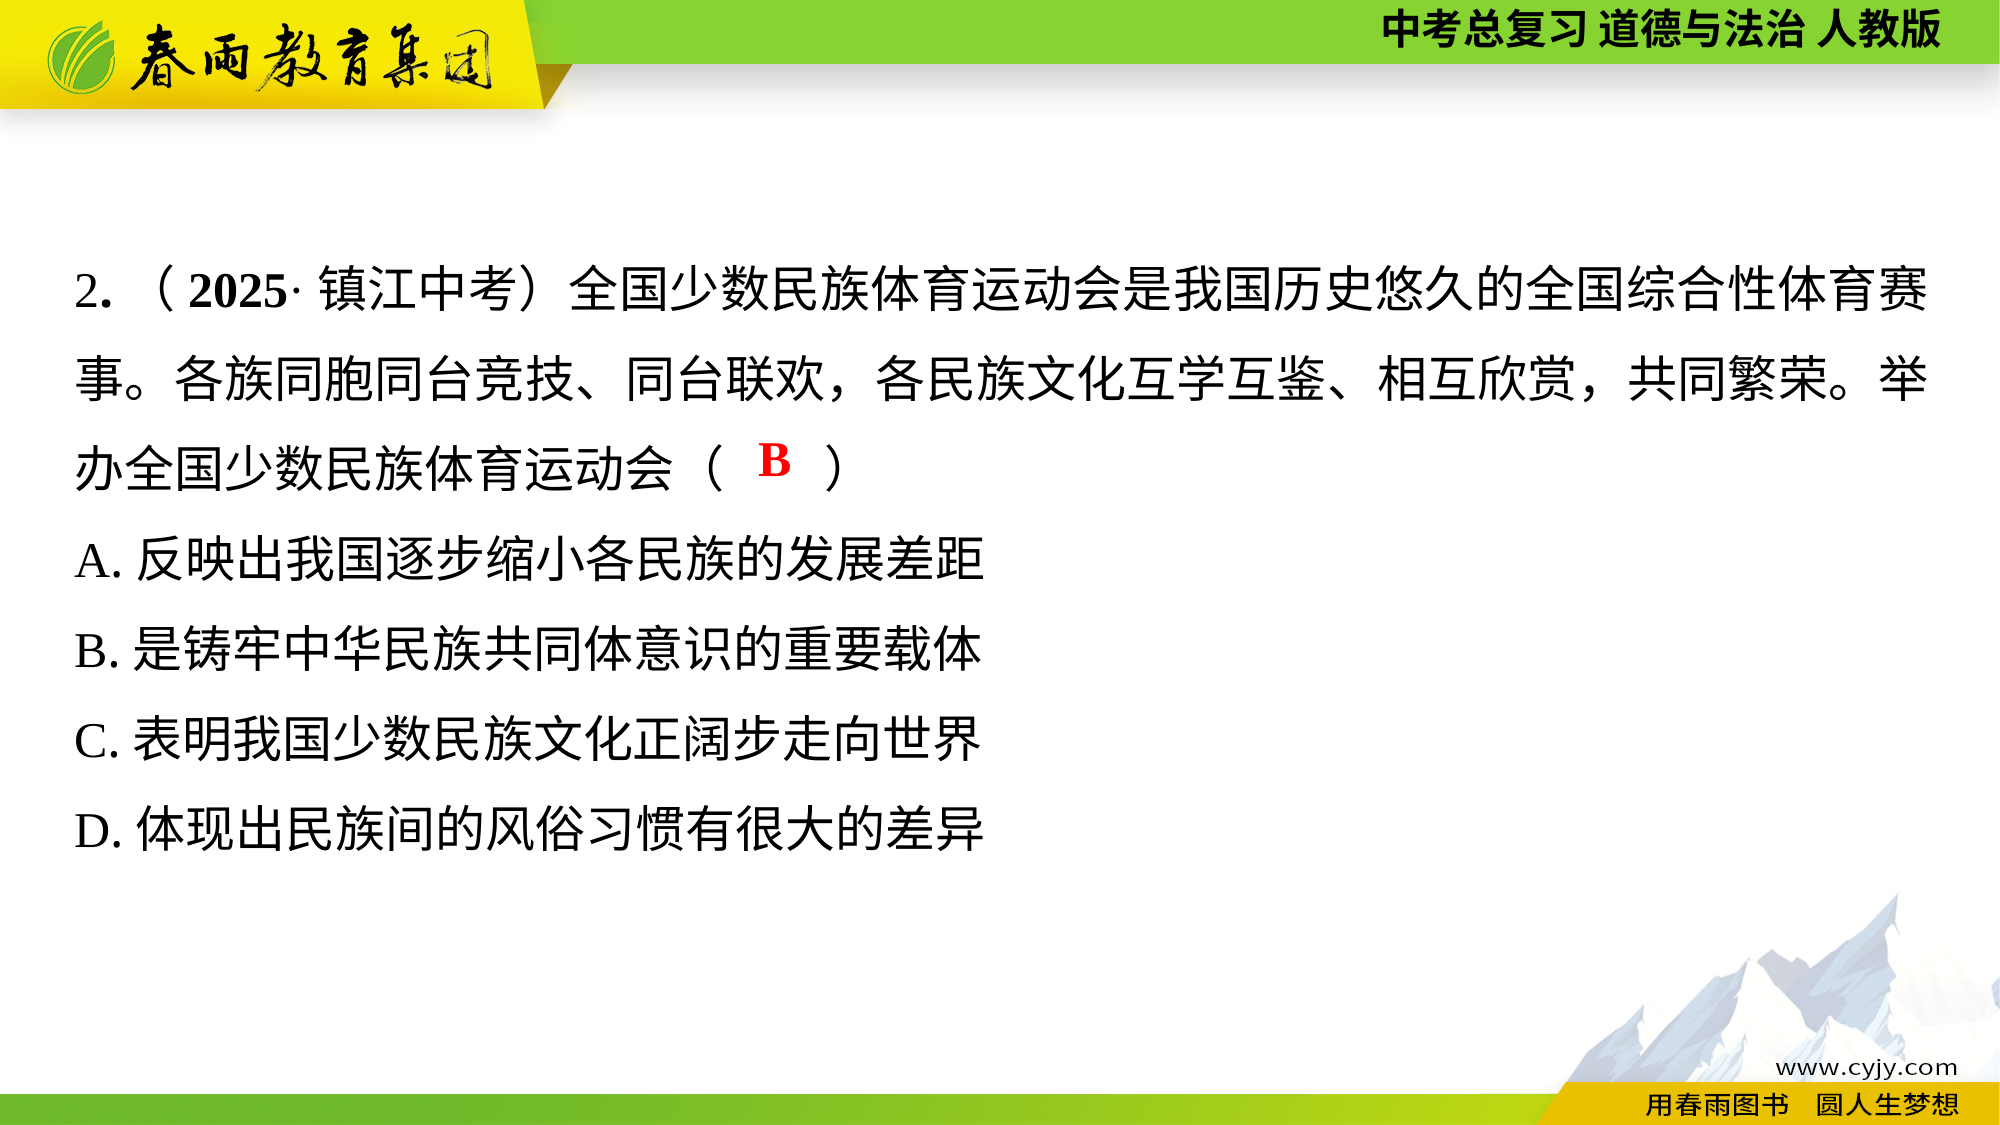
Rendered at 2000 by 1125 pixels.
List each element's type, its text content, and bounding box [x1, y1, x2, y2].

text_box B [743, 419, 807, 495]
list 2.（2025·镇江中考）全国少数民族体育运动会是我国历史悠久的全国综合性体育赛事。各族同胞同台竞技、同台联欢，各民族文化互学互鉴、相互欣赏，共同繁荣。举办全国少数民族体育运动会（ ） A.反映出我国逐步缩小各民族的发展差距 B.是铸牢中华民族共同体意识的重要载体 C.表明我国少数民族文化正阔步走向世界 D.体现出民族间的风俗习惯有很大的差异 [59, 219, 1944, 860]
picture [0, 0, 2000, 1125]
